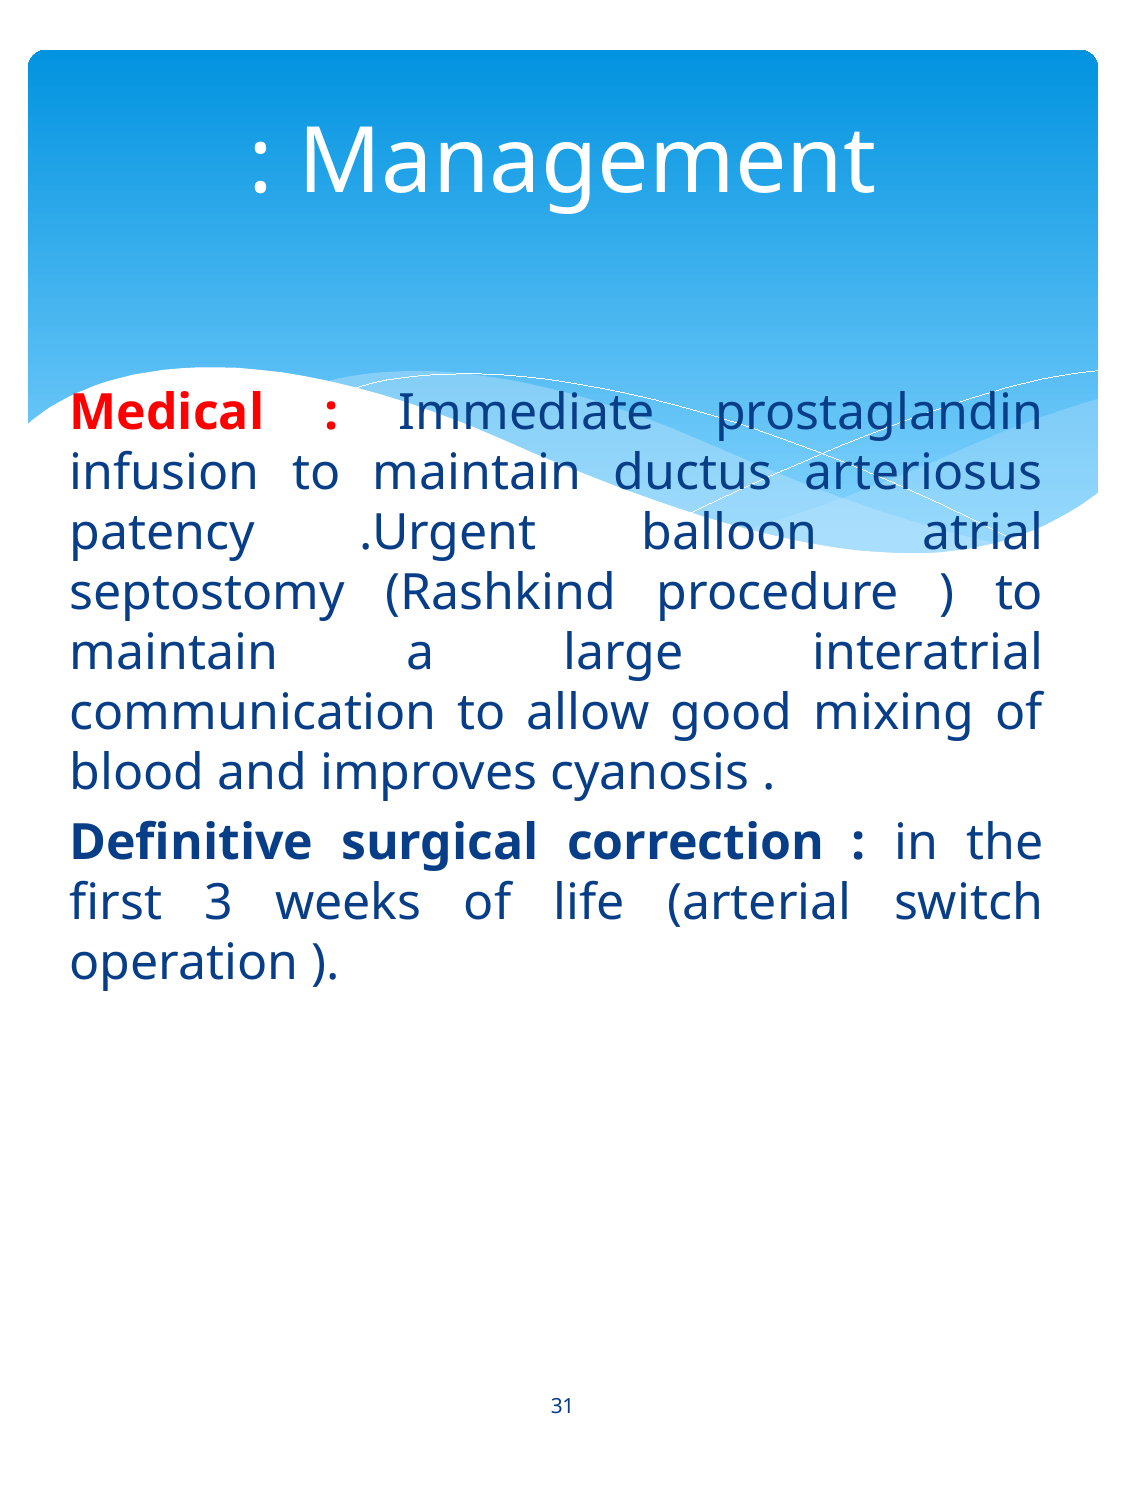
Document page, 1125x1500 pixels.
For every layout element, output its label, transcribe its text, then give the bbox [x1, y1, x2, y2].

title Management : [56, 73, 1069, 348]
list Medical : Immediate prostaglandin infusion to maintain ductus arteriosus patency .Urgent balloon atrial septostomy (Rashkind procedure ) to maintain a large interatrial communication to allow good mixing of blood and improves cyanosis . Definitive surgical correction : in the first 3 weeks of life (arterial switch operation ). [54, 371, 1059, 1388]
slide_number 31 [491, 1367, 634, 1447]
